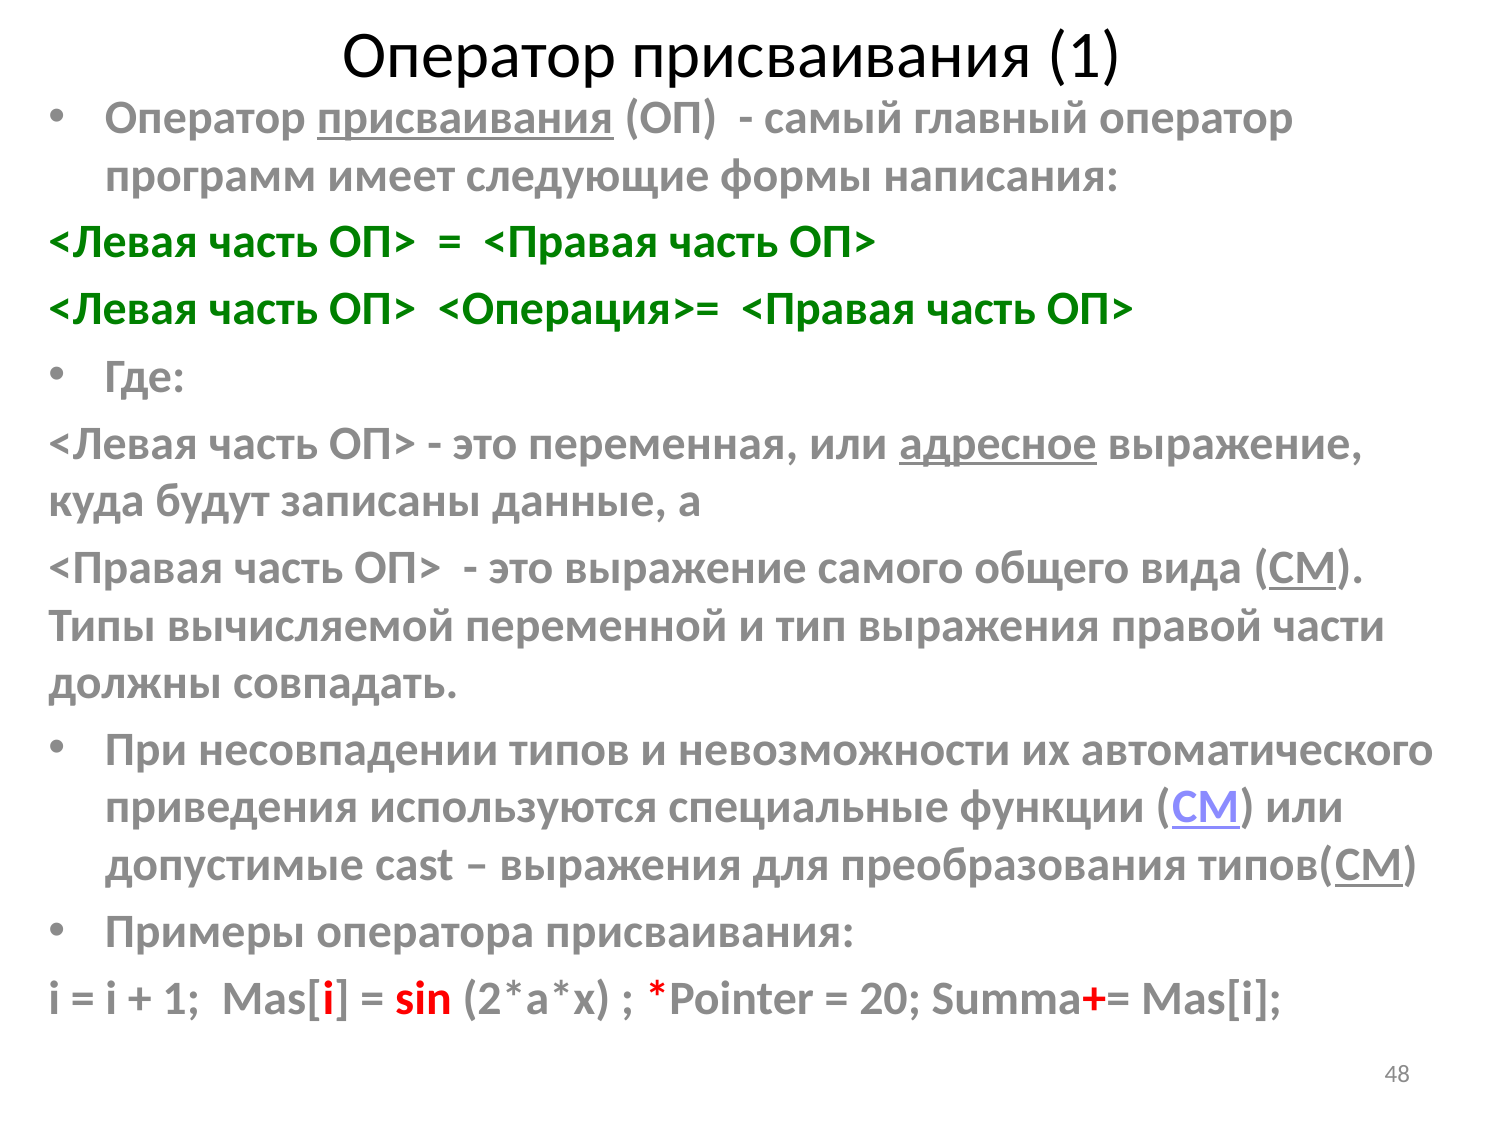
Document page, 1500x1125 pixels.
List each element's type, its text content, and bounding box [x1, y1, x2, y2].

title Оператор присваивания (1) [159, 0, 1306, 78]
slide_number 48 [1074, 1042, 1425, 1103]
text_box Оператор присваивания (ОП) - самый главный оператор программ имеет следующие формы написания: <Левая часть ОП> = <Правая часть ОП> <Левая часть ОП> <Операция>= <Правая часть ОП> Где: <Левая часть ОП> - это переменная, или адресное выражение, куда будут записаны данные, а <Правая часть ОП> - это выражение самого общего вида (СМ). Типы вычисляемой переменной и тип выражения правой части должны совпадать. При несовпадении типов и невозможности их автоматического приведения используются специальные функции (СМ) или допустимые cast – выражения для преобразования типов(СМ) Примеры оператора присваивания: i = i + 1; Mas[i] = sin (2*a*x) ; *Pointer = 20; Summa+= Mas[i]; [33, 78, 1457, 1024]
